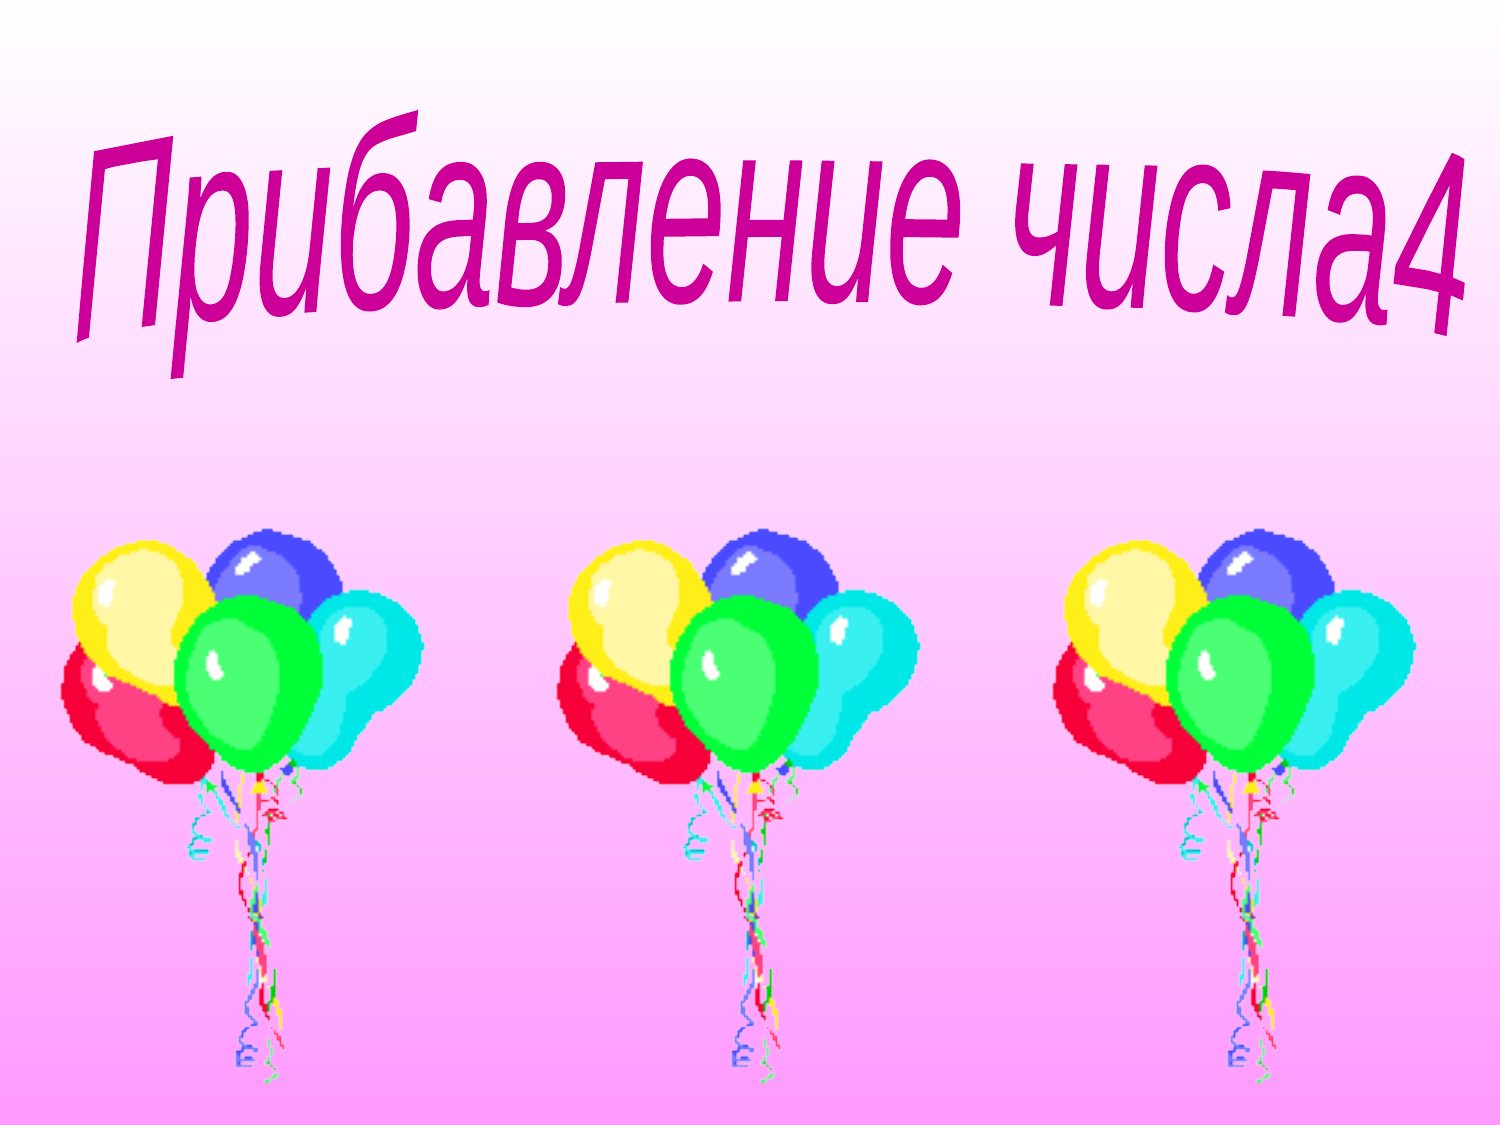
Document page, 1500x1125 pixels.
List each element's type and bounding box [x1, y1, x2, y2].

picture [40, 503, 449, 1083]
picture [537, 503, 945, 1083]
picture [1033, 503, 1441, 1083]
